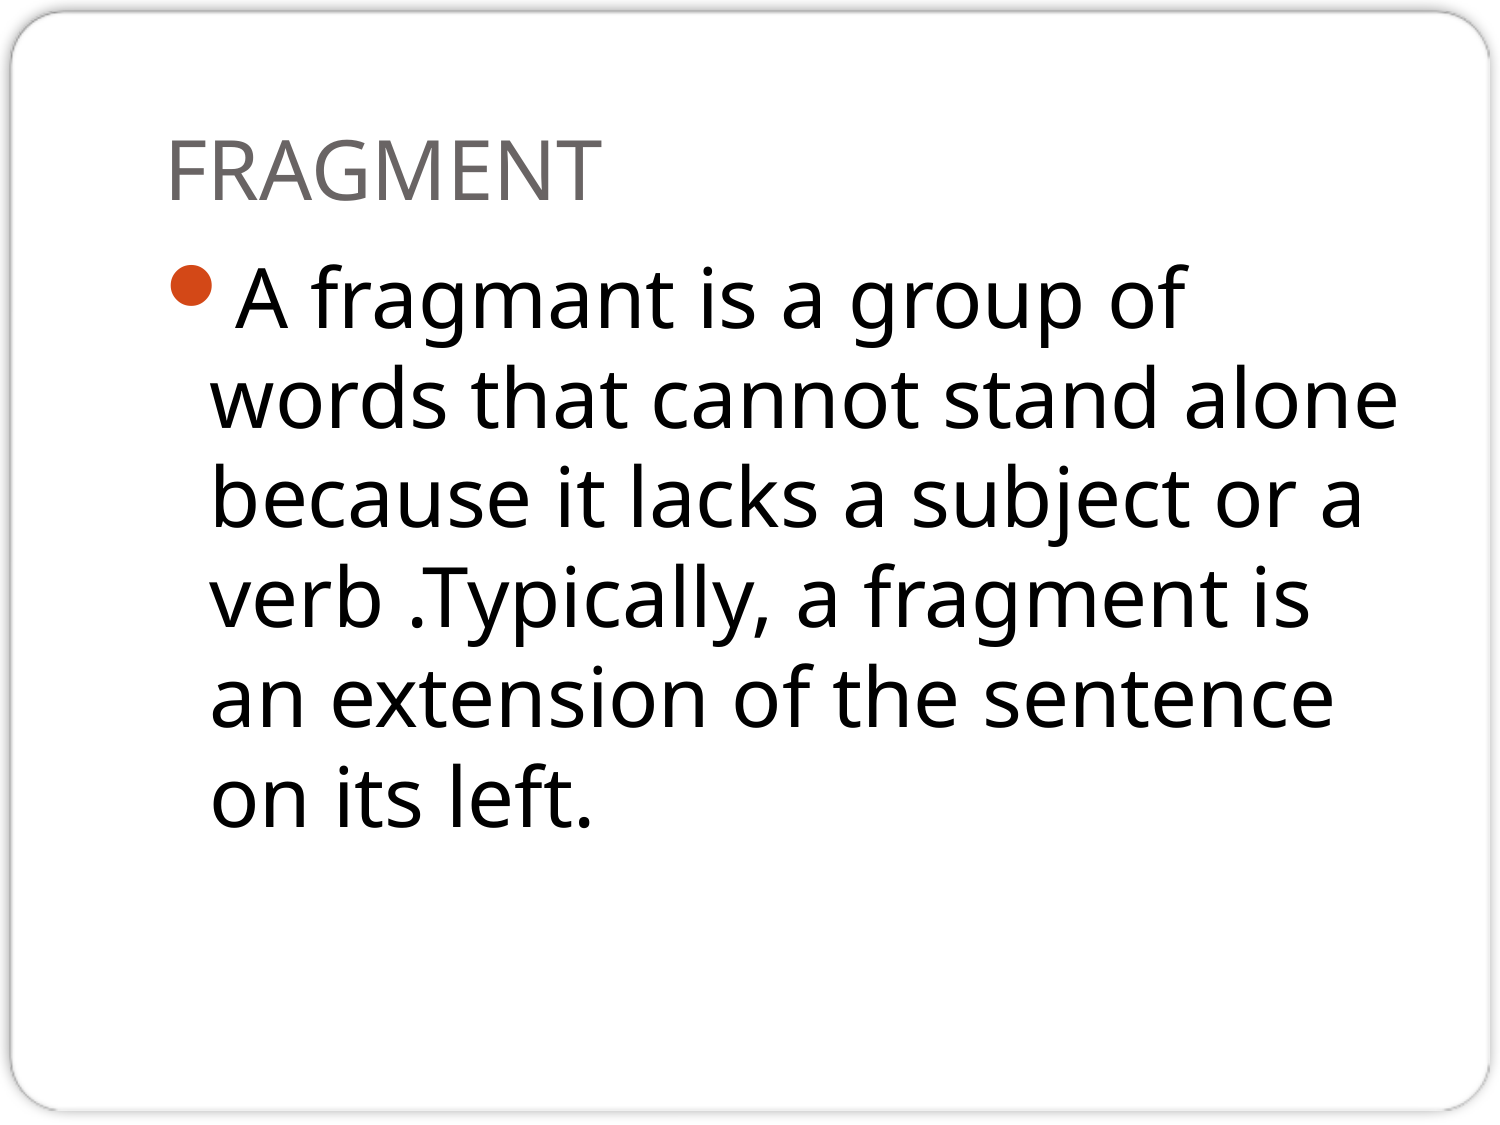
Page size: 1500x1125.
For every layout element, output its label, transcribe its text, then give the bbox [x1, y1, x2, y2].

title FRAGMENT [150, 45, 1425, 233]
list A fragmant is a group of words that cannot stand alone because it lacks a subject or a verb .Typically, a fragment is an extension of the sentence on its left. [150, 237, 1425, 988]
